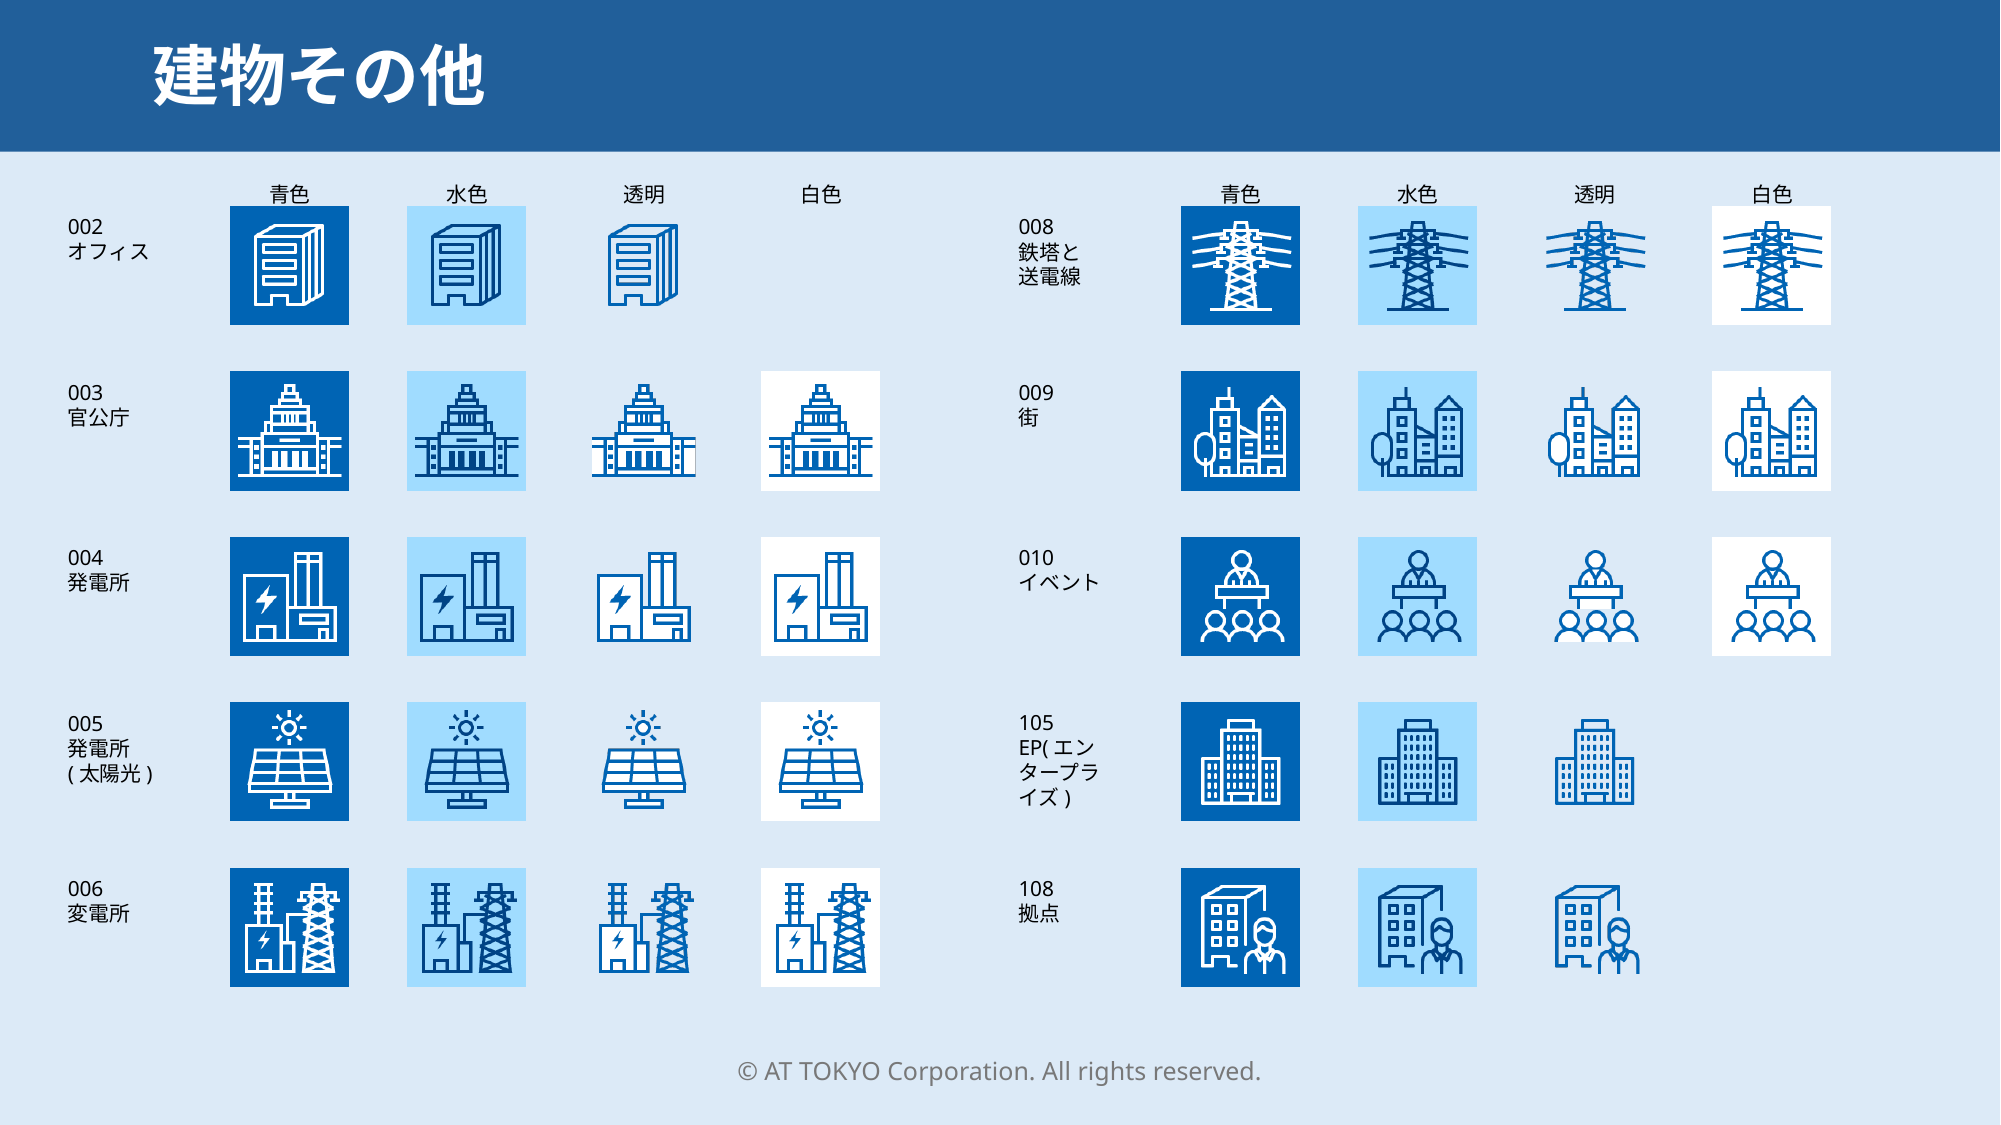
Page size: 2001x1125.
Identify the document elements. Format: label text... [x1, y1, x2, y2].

picture [1180, 371, 1300, 491]
picture [229, 867, 349, 987]
picture [1712, 371, 1832, 491]
text_box 005 発電所(太陽光) [53, 702, 172, 793]
picture [406, 371, 527, 491]
picture [1357, 206, 1477, 326]
picture [1534, 371, 1654, 491]
title 建物その他 [137, 23, 1863, 135]
text_box 006 変電所 [53, 868, 172, 933]
picture [406, 702, 527, 822]
picture [761, 702, 881, 822]
picture [584, 702, 704, 822]
text_box 003 官公庁 [53, 371, 172, 437]
footer © AT TOKYO Corporation. All rights reserved. [662, 1042, 1338, 1103]
picture [1534, 867, 1654, 987]
picture [1180, 867, 1300, 987]
picture [1180, 536, 1300, 656]
text_box 008 鉄塔と 送電線 [1003, 206, 1122, 297]
picture [406, 867, 527, 987]
text_box 004 発電所 [53, 537, 172, 603]
picture [584, 206, 704, 326]
picture [229, 702, 349, 822]
picture [406, 536, 527, 656]
picture [761, 371, 881, 491]
picture [1357, 867, 1477, 987]
picture [1357, 371, 1477, 491]
picture [406, 206, 527, 326]
picture [584, 867, 704, 987]
picture [1534, 536, 1654, 656]
picture [1180, 702, 1300, 822]
text_box 108 拠点 [1003, 868, 1122, 933]
text_box 010 イベント [1003, 537, 1122, 603]
picture [229, 536, 349, 656]
picture [584, 371, 704, 491]
picture [229, 206, 349, 326]
picture [1534, 702, 1654, 822]
text_box 009 街 [1003, 371, 1122, 437]
picture [1712, 536, 1832, 656]
text_box 105 EP(エンタープライズ) [1003, 702, 1122, 818]
picture [1712, 206, 1832, 326]
picture [584, 536, 704, 656]
picture [1534, 206, 1654, 326]
picture [1180, 206, 1300, 326]
picture [229, 371, 349, 491]
picture [1357, 536, 1477, 656]
picture [761, 536, 881, 656]
picture [1357, 702, 1477, 822]
text_box 002 オフィス [53, 206, 172, 272]
picture [761, 867, 881, 987]
